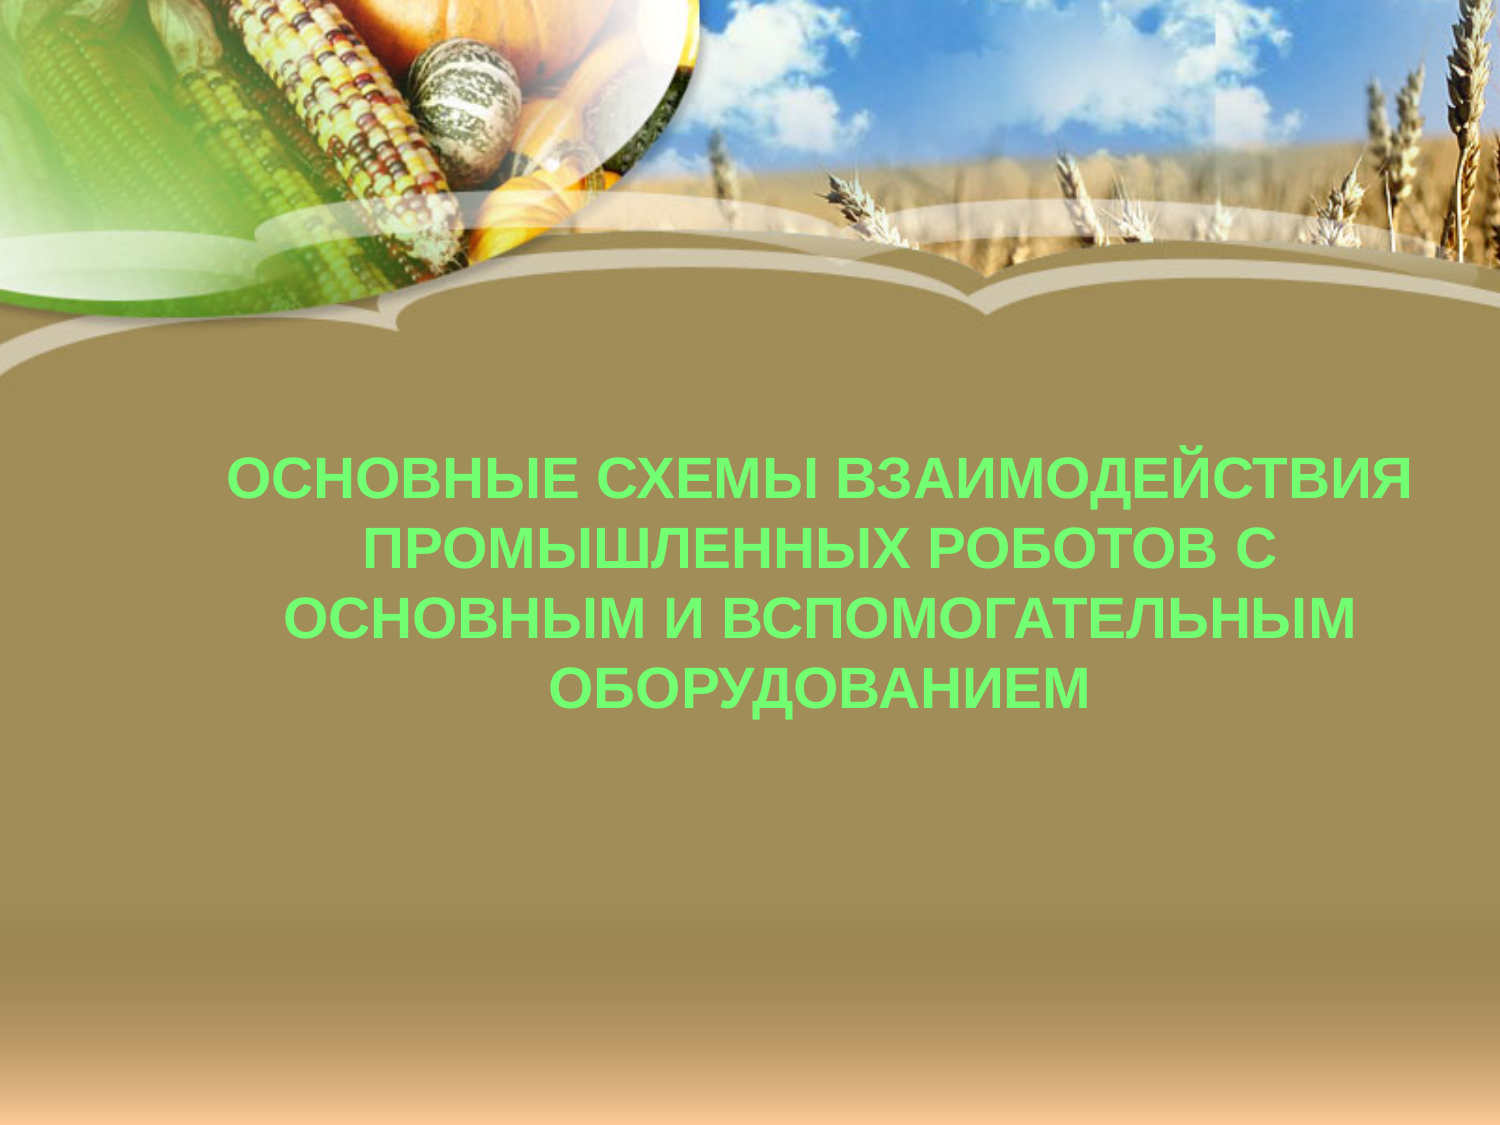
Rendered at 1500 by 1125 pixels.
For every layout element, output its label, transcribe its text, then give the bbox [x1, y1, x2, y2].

list ОСНОВНЫЕ СХЕМЫ ВЗАИМОДЕЙСТВИЯ ПРОМЫШЛЕННЫХ РОБОТОВ С ОСНОВНЫМ И ВСПОМОГАТЕЛЬНЫМ ОБОРУДОВАНИЕМ [192, 432, 1447, 1083]
picture [0, 0, 1500, 935]
